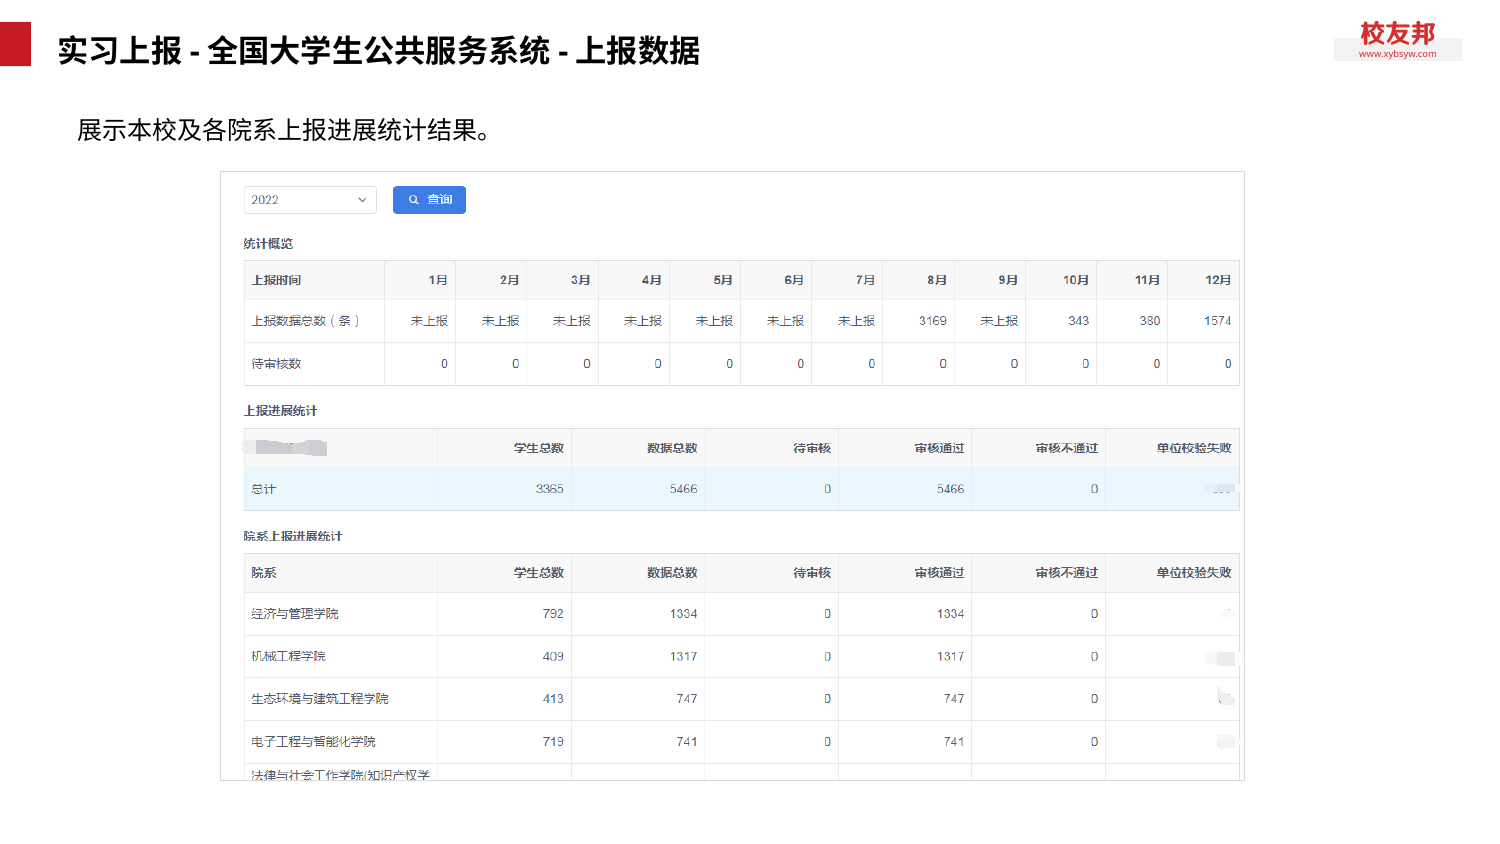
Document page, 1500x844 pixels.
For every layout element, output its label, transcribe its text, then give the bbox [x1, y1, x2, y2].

text_box 展示本校及各院系上报进展统计结果。 [62, 92, 1286, 152]
picture [220, 171, 1245, 781]
title 实习上报-全国大学生公共服务系统-上报数据 [42, 11, 939, 77]
picture [1361, 21, 1435, 45]
